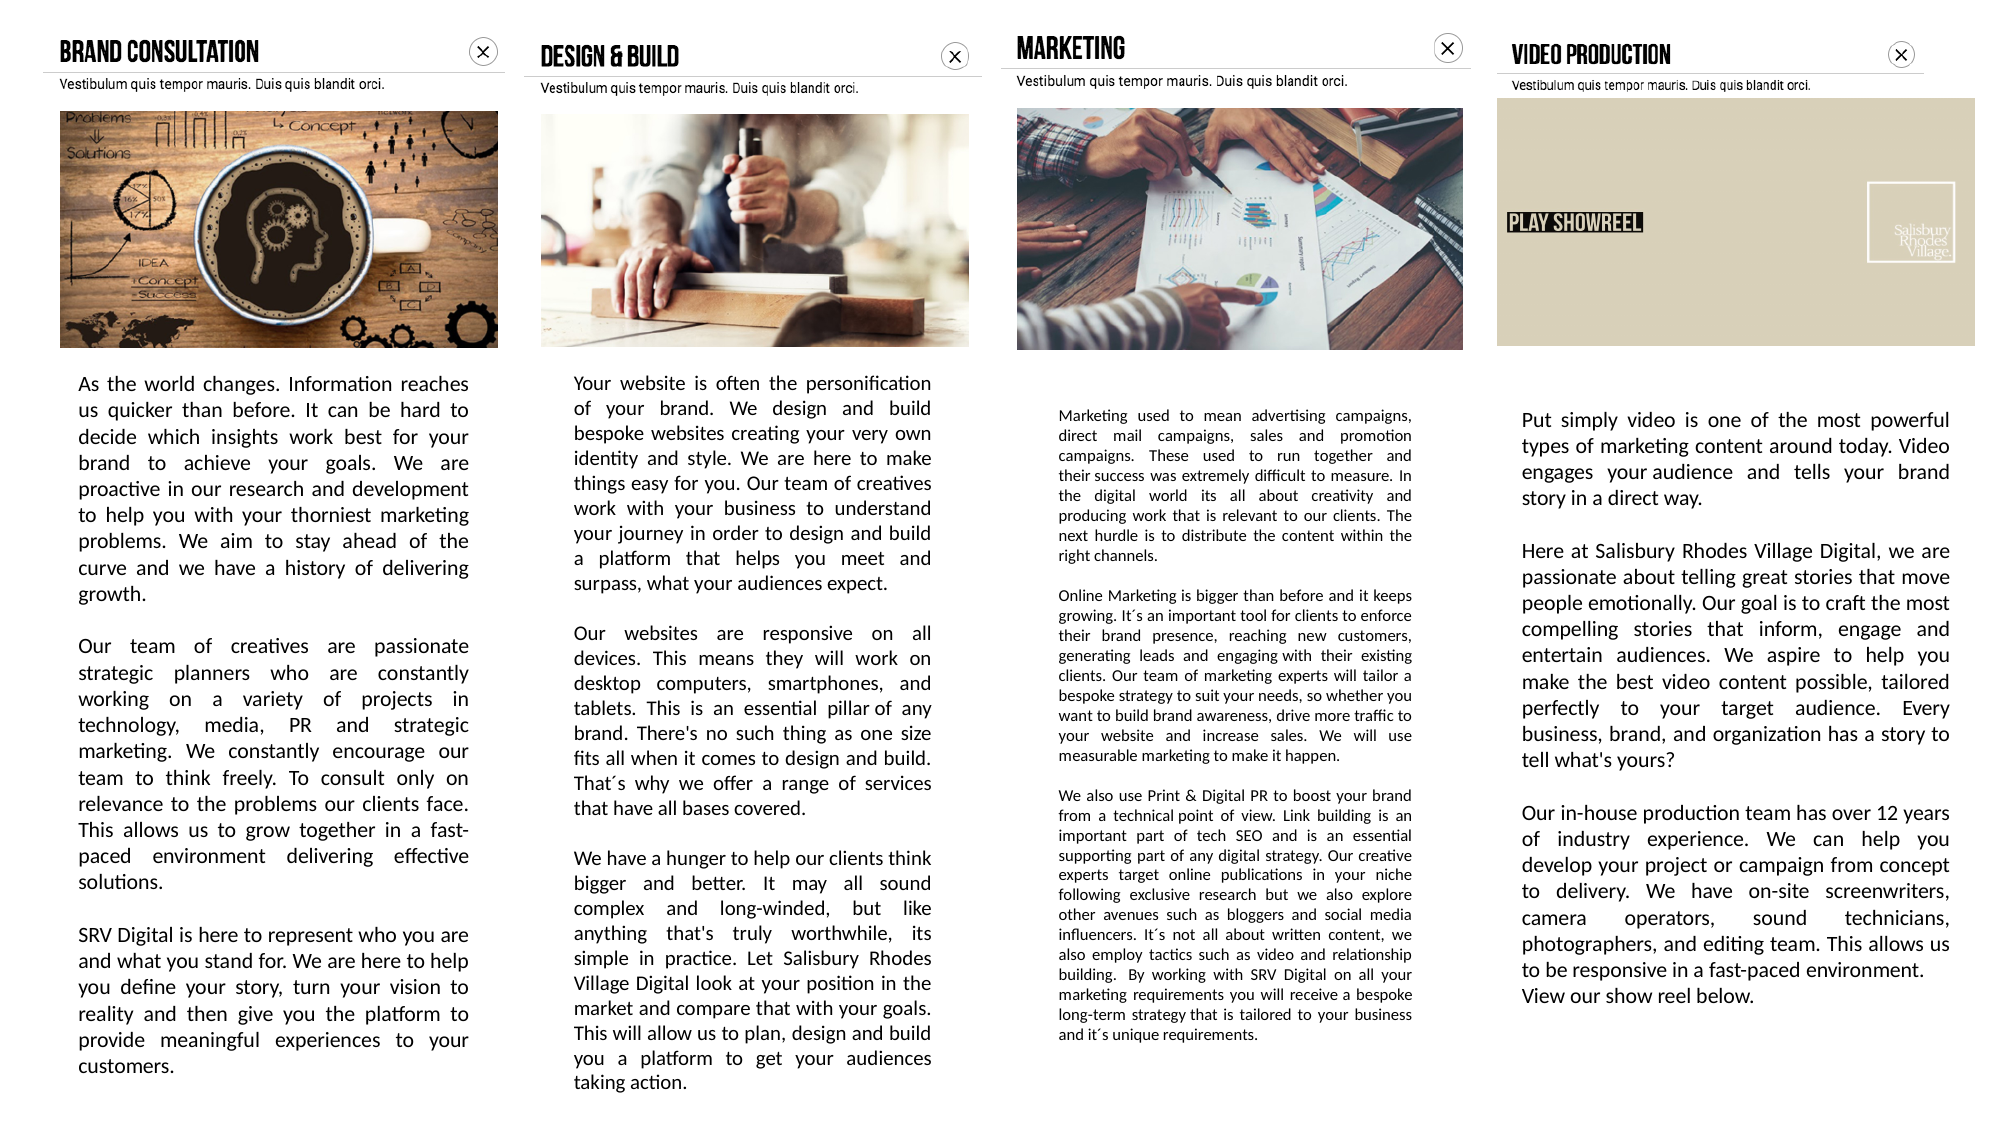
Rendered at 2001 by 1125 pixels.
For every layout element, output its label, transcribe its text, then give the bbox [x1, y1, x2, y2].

picture [1497, 37, 1975, 346]
text_box As the world changes. Information reaches us quicker than before. It can be hard to decide which insights work best for your brand to achieve your goals. We are proactive in our research and development to help you with your thorniest marketing problems. We aim to stay ahead of the curve and we have a history of delivering growth. Our team of creatives are passionate strategic planners who are constantly working on a variety of projects in technology, media, PR and strategic marketing. We constantly encourage our team to think freely. To consult only on relevance to the problems our clients face. This allows us to grow together in a fast-paced environment delivering effective solutions. SRV Digital is here to represent who you are and what you stand for. We are here to help you define your story, turn your vision to reality and then give you the platform to provide meaningful experiences to your customers. [63, 362, 485, 1086]
picture [524, 37, 982, 362]
picture [1001, 28, 1471, 363]
text_box Put simply video is one of the most powerful types of marketing content around today. Video engages your audience and tells your brand story in a direct way. Here at Salisbury Rhodes Village Digital, we are passionate about telling great stories that move people emotionally. Our goal is to craft the most compelling stories that inform, engage and entertain audiences. We aspire to help you make the best video content possible, tailored perfectly to your target audience. Every business, brand, and organization has a story to tell what's yours? Our in-house production team has over 12 years of industry experience. We can help you develop your project or campaign from concept to delivery. We have on-site screenwriters, camera operators, sound technicians, photographers, and editing team. This allows us to be responsive in a fast-paced environment. View our show reel below. [1507, 397, 1966, 1042]
text_box Marketing used to mean advertising campaigns, direct mail campaigns, sales and promotion campaigns. These used to run together and their success was extremely difficult to measure. In the digital world its all about creativity and producing work that is relevant to our clients. The next hurdle is to distribute the content within the right channels. Online Marketing is bigger than before and it keeps growing. It´s an important tool for clients to enforce their brand presence, reaching new customers, generating leads and engaging with their existing clients. Our team of marketing experts will tailor a bespoke strategy to suit your needs, so whether you want to build brand awareness, drive more traffic to your website and increase sales. We will use measurable marketing to make it happen. We also use Print & Digital PR to boost your brand from a technical point of view. Link building is an important part of tech SEO and is an essential supporting part of any digital strategy. Our creative experts target online publications in your niche following exclusive research but we also explore other avenues such as bloggers and social media influencers. It´s not all about written content, we also employ tactics such as video and relationship building. By working with SRV Digital on all your marketing requirements you will receive a bespoke long-term strategy that is tailored to your business and it´s unique requirements. [1043, 397, 1428, 1092]
picture [43, 34, 505, 362]
text_box Your website is often the personification of your brand. We design and build bespoke websites creating your very own identity and style. We are here to make things easy for you. Our team of creatives work with your business to understand your journey in order to design and build a platform that helps you meet and surpass, what your audiences expect. Our websites are responsive on all devices. This means they will work on desktop computers, smartphones, and tablets. This is an essential pillar of any brand. There's no such thing as one size fits all when it comes to design and build. That´s why we offer a range of services that have all bases covered. We have a hunger to help our clients think bigger and better. It may all sound complex and long-winded, but like anything that's truly worthwhile, its simple in practice. Let Salisbury Rhodes Village Digital look at your position in the market and compare that with your goals. This will allow us to plan, design and build you a platform to get your audiences taking action. [558, 362, 947, 1125]
